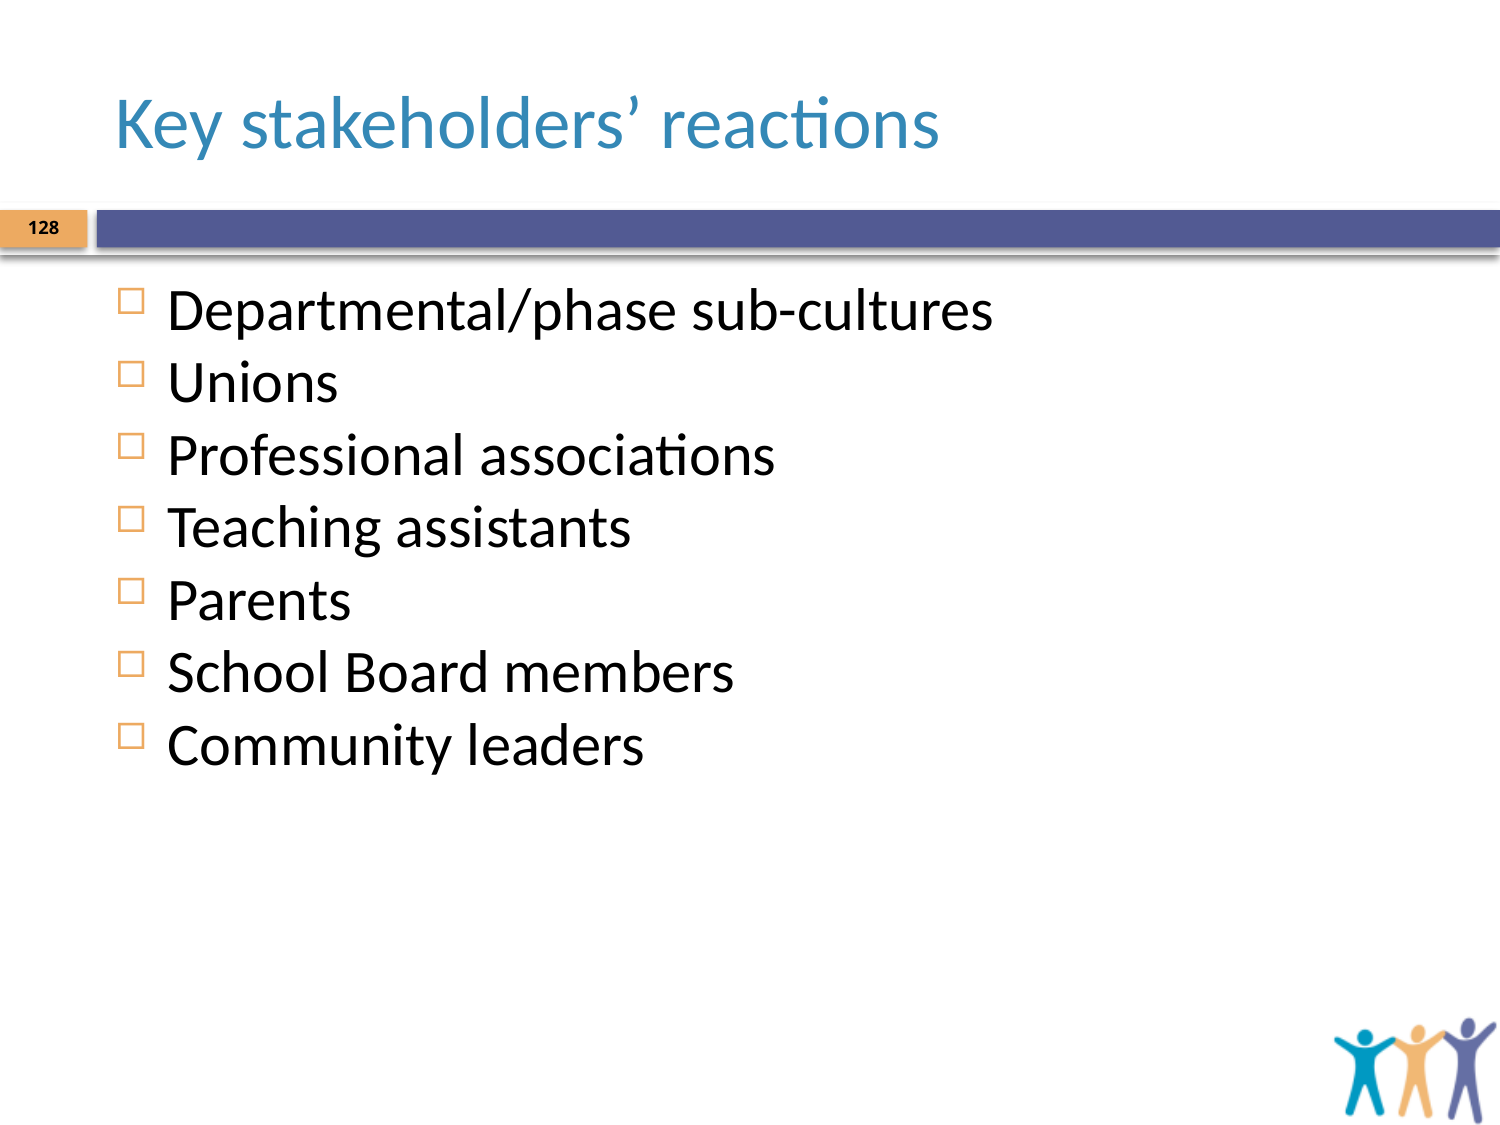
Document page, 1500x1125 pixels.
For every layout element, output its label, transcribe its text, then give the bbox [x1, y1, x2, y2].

list Departmental/phase sub-cultures Unions Professional associations Teaching assistants Parents School Board members Community leaders [100, 262, 1438, 1000]
title Key stakeholders’ reactions [100, 37, 1438, 200]
slide_number 128 [0, 208, 88, 249]
